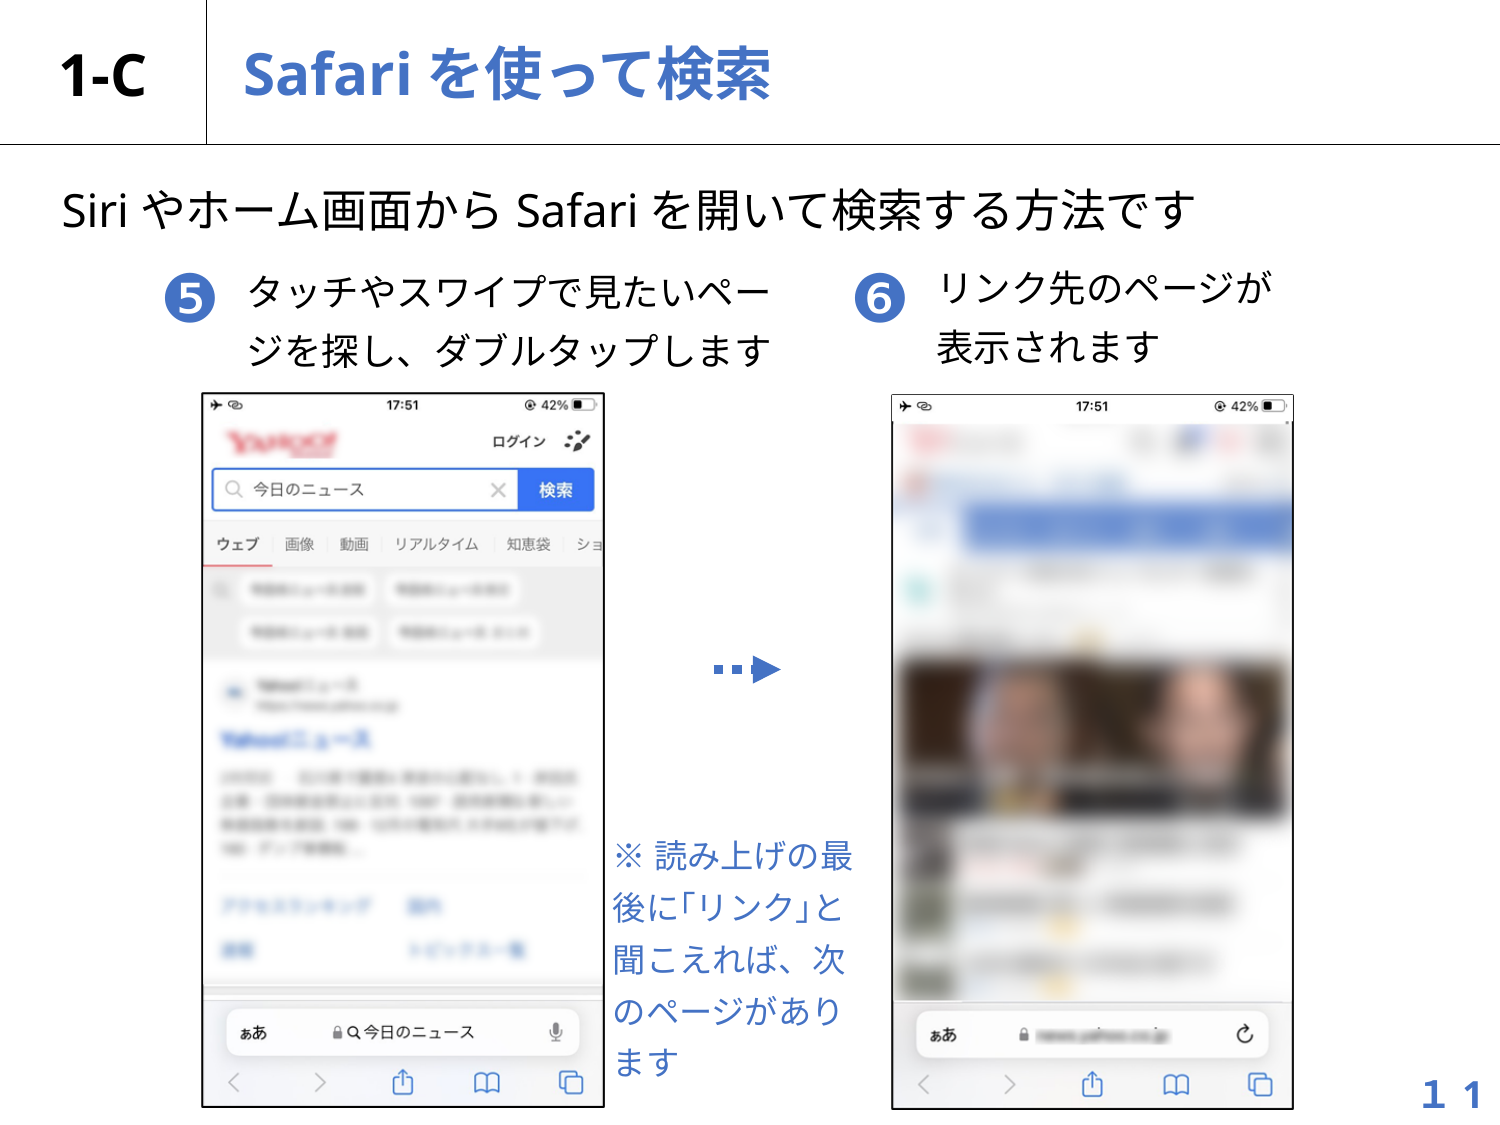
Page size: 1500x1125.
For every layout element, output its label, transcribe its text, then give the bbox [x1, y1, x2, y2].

text_box リンク先のページが 表示されます [921, 274, 1319, 376]
picture [891, 394, 1294, 1110]
text_box ※読み上げの最後に｢リンク｣と 聞こえれば、次のページがあります [605, 815, 891, 1090]
title Safariを使って検索 [228, 36, 1472, 116]
text_box タッチやスワイプで見たいページを探し、ダブルタップします [231, 274, 818, 381]
text_box 1-C [0, 0, 207, 147]
picture [201, 392, 605, 1109]
text_box Siriやホーム画面からSafariを開いて検索する方法です [46, 180, 1500, 274]
text_box ❻ [835, 274, 921, 343]
text_box １1 [1399, 1063, 1500, 1123]
text_box ❺ [145, 274, 223, 343]
